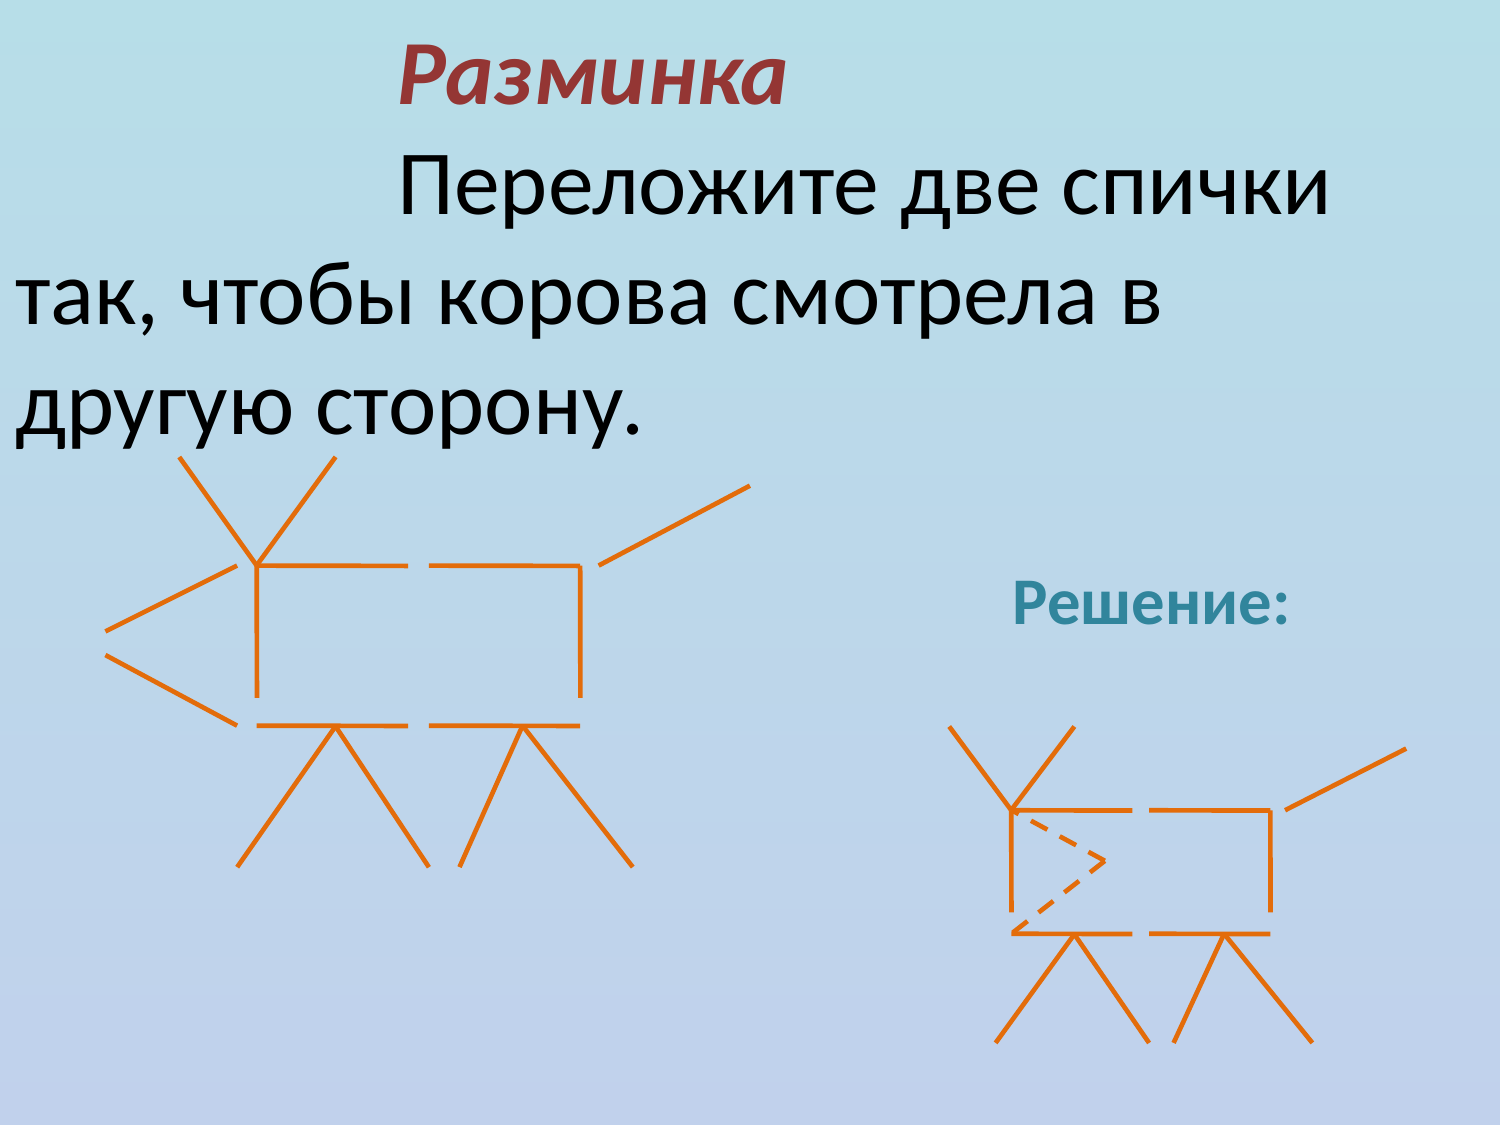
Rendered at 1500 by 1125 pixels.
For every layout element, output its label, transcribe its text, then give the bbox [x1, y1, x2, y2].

text_box Решение: [997, 550, 1307, 646]
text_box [948, 726, 1407, 1044]
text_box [105, 456, 751, 868]
text_box [597, 153, 1301, 304]
text_box Разминка Переложите две спички так, чтобы корова смотрела в другую сторону. [0, 5, 1453, 506]
